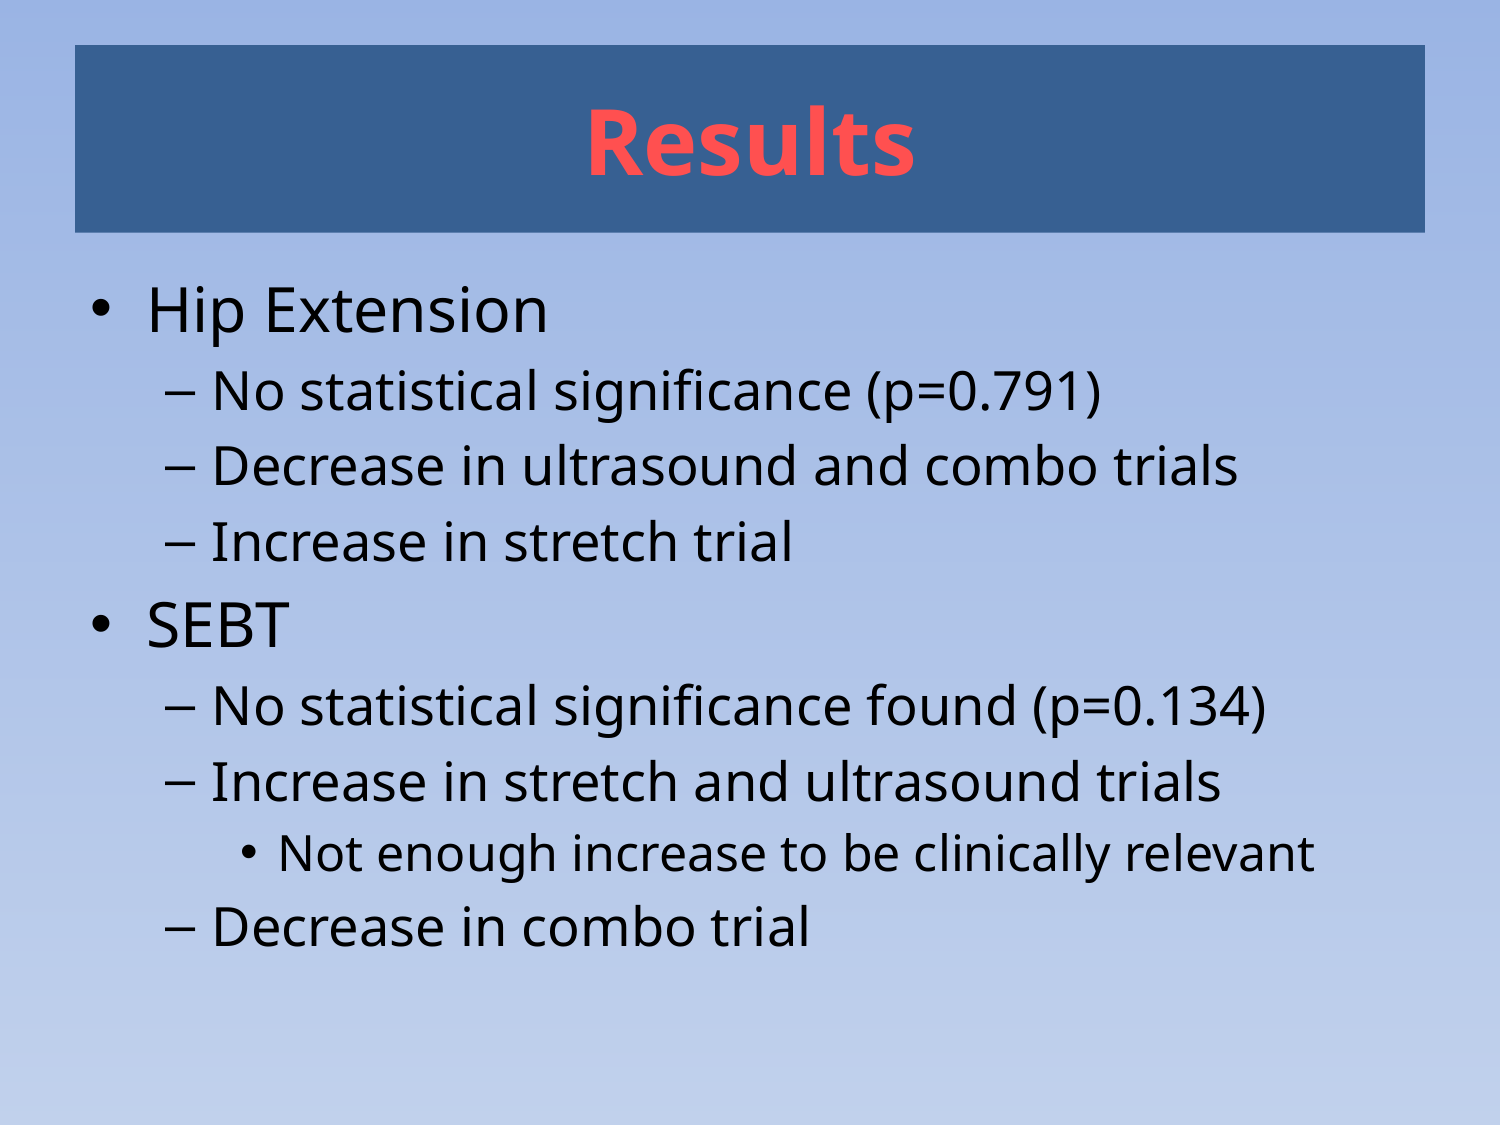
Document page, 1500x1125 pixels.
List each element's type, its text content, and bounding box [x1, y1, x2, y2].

list Hip Extension No statistical significance (p=0.791) Decrease in ultrasound and combo trials Increase in stretch trial SEBT No statistical significance found (p=0.134) Increase in stretch and ultrasound trials Not enough increase to be clinically relevant Decrease in combo trial [75, 262, 1425, 1005]
title Results [75, 45, 1425, 233]
